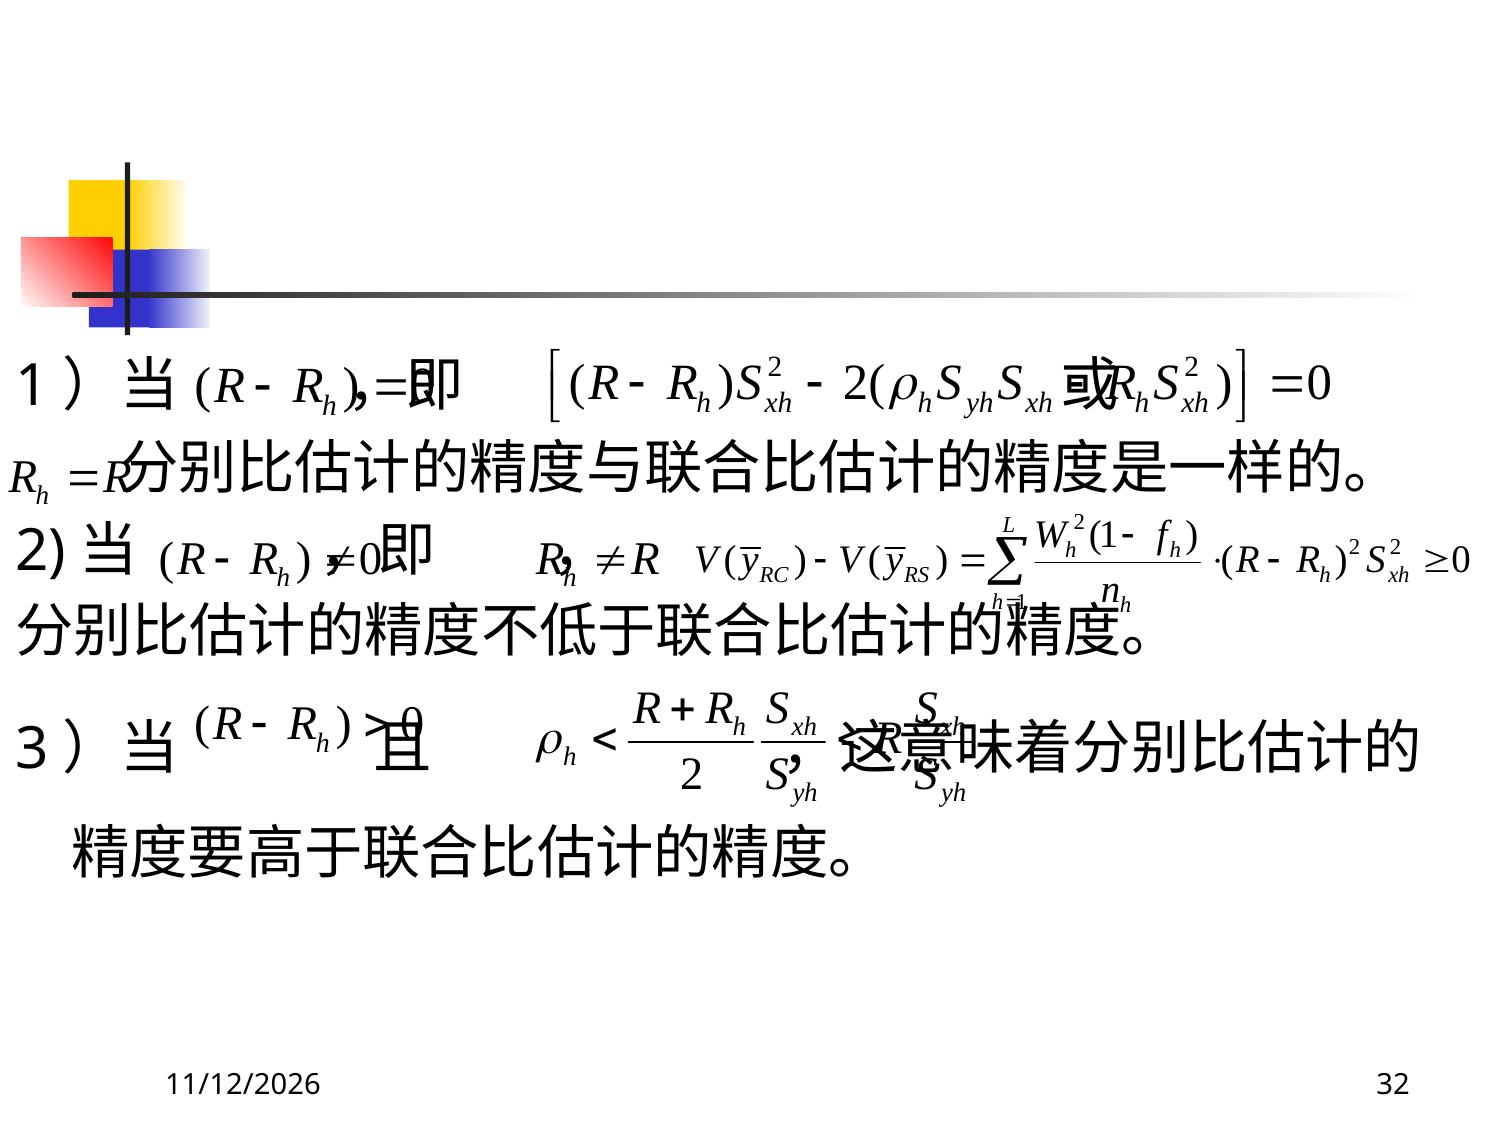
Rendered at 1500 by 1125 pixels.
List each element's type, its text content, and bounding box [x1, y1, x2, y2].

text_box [538, 339, 1341, 434]
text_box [187, 351, 446, 428]
slide_number 32 [1112, 1037, 1426, 1113]
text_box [187, 691, 434, 765]
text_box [152, 527, 391, 598]
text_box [691, 503, 1477, 622]
list 1）当 ，即 或 分别比估计的精度与联合比估计的精度是一样的。 2)当 ，即 ， 分别比估计的精度不低于联合比估计的精度。 3）当 且 ，这意味着分别比估计的精度要高于联合比估计的精度。 [0, 330, 1470, 1007]
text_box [0, 445, 141, 516]
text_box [527, 527, 669, 598]
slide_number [149, 1037, 463, 1113]
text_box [527, 679, 985, 816]
